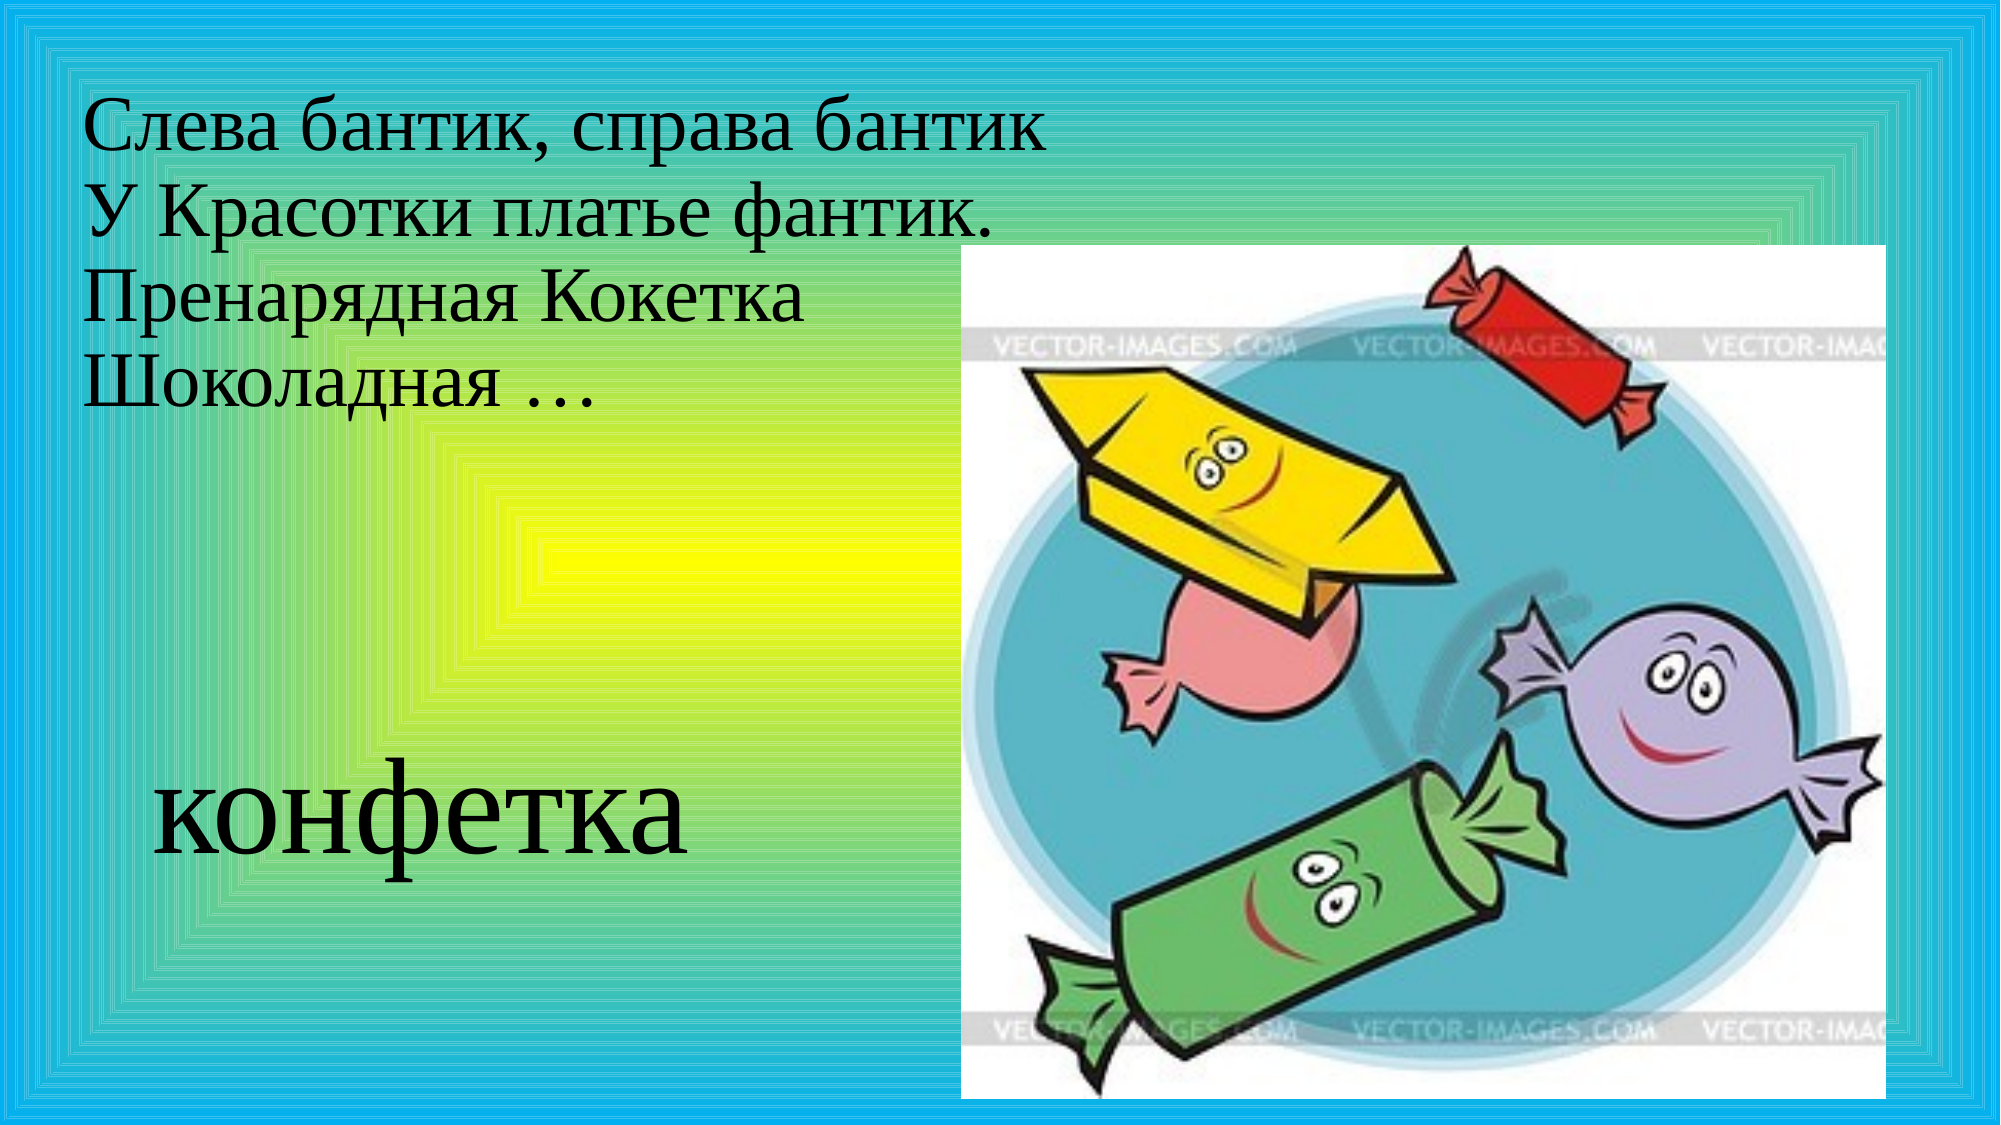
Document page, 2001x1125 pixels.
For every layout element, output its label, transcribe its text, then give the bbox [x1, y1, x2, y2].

title Слева бантик, справа бантик У Красотки платье фантик. Пренарядная Кокетка Шоколадная … [67, 71, 1155, 530]
list конфетка [137, 727, 739, 1014]
picture [961, 245, 1886, 1098]
